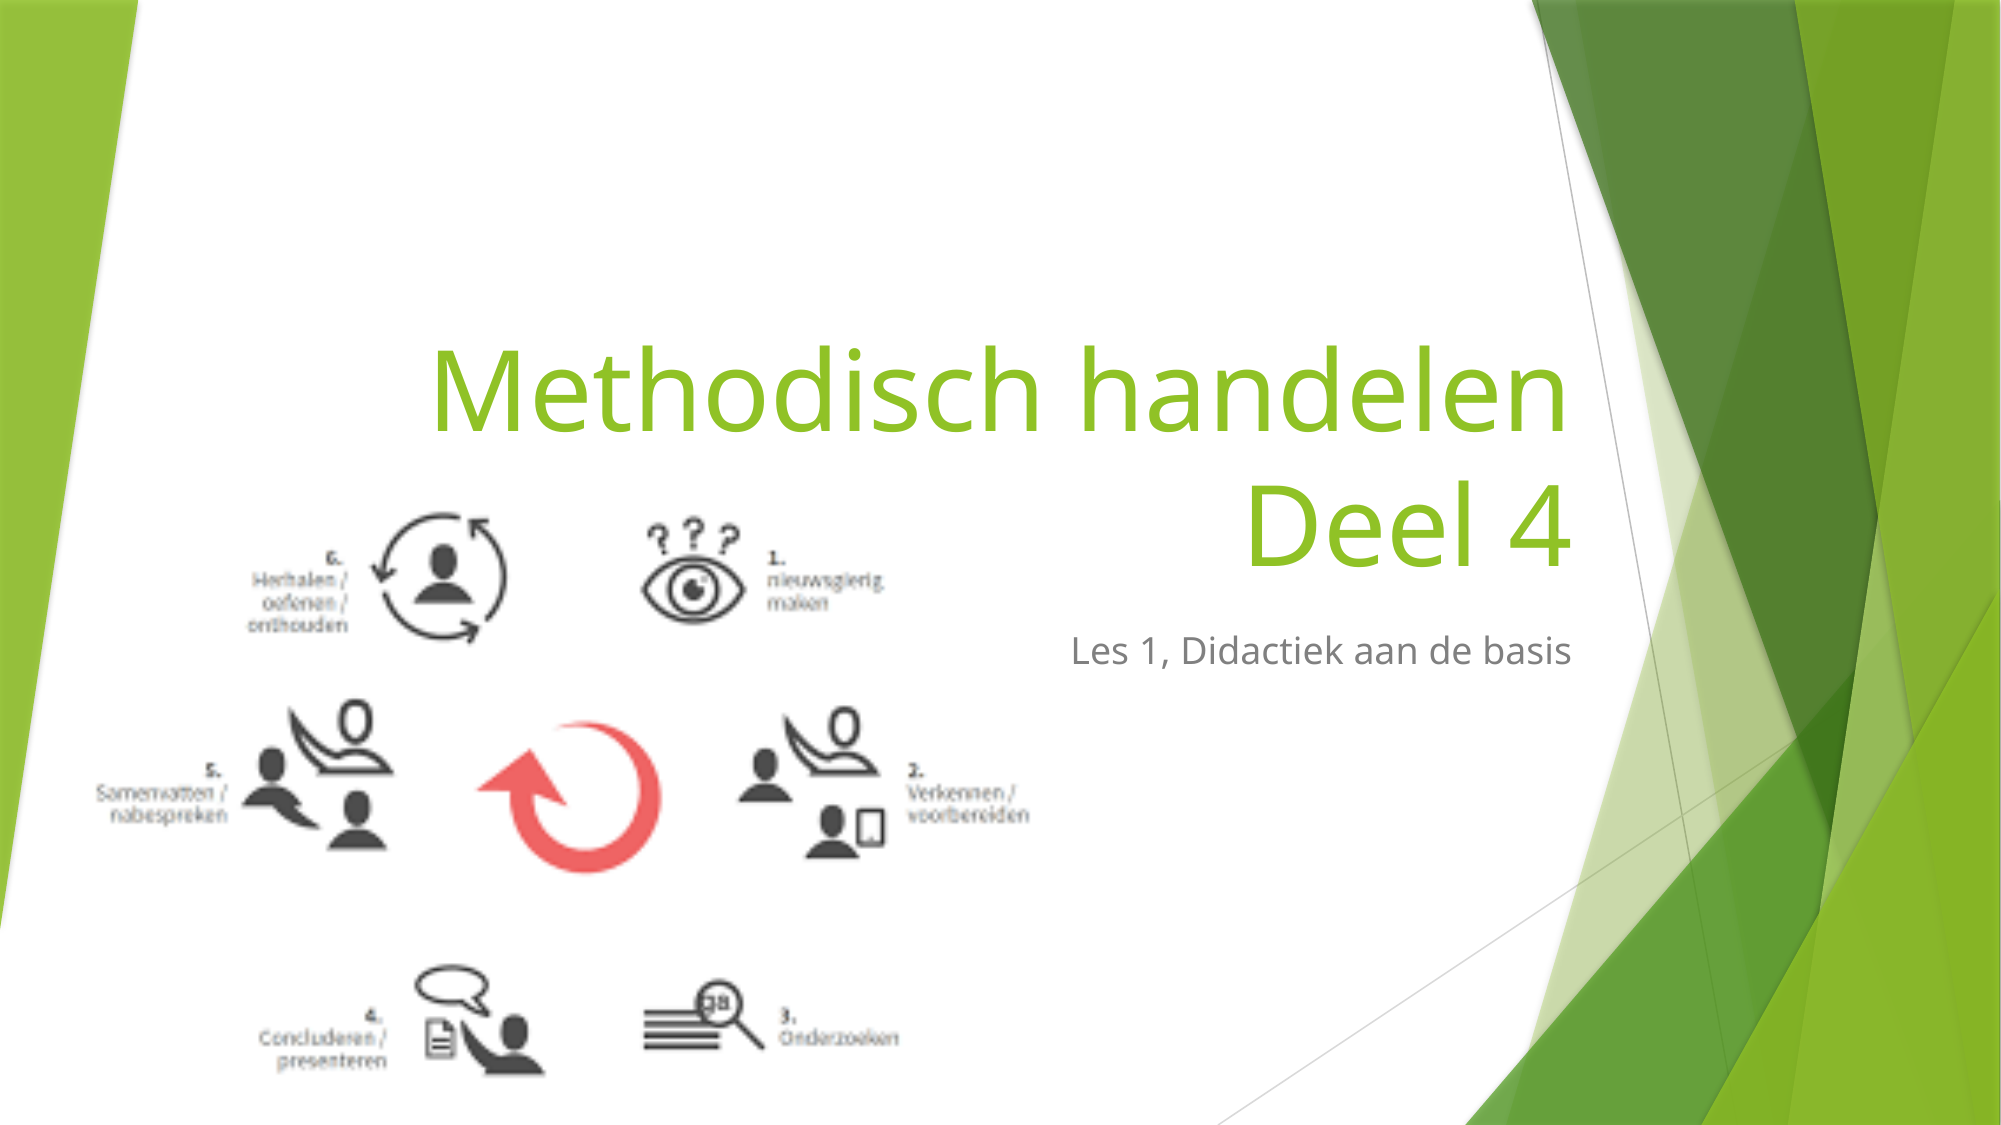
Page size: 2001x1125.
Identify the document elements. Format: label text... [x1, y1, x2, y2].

picture [76, 477, 1055, 1121]
title Methodisch handelen Deel 4 [313, 326, 1588, 597]
subtitle Les 1, Didactiek aan de basis [1061, 619, 1588, 800]
